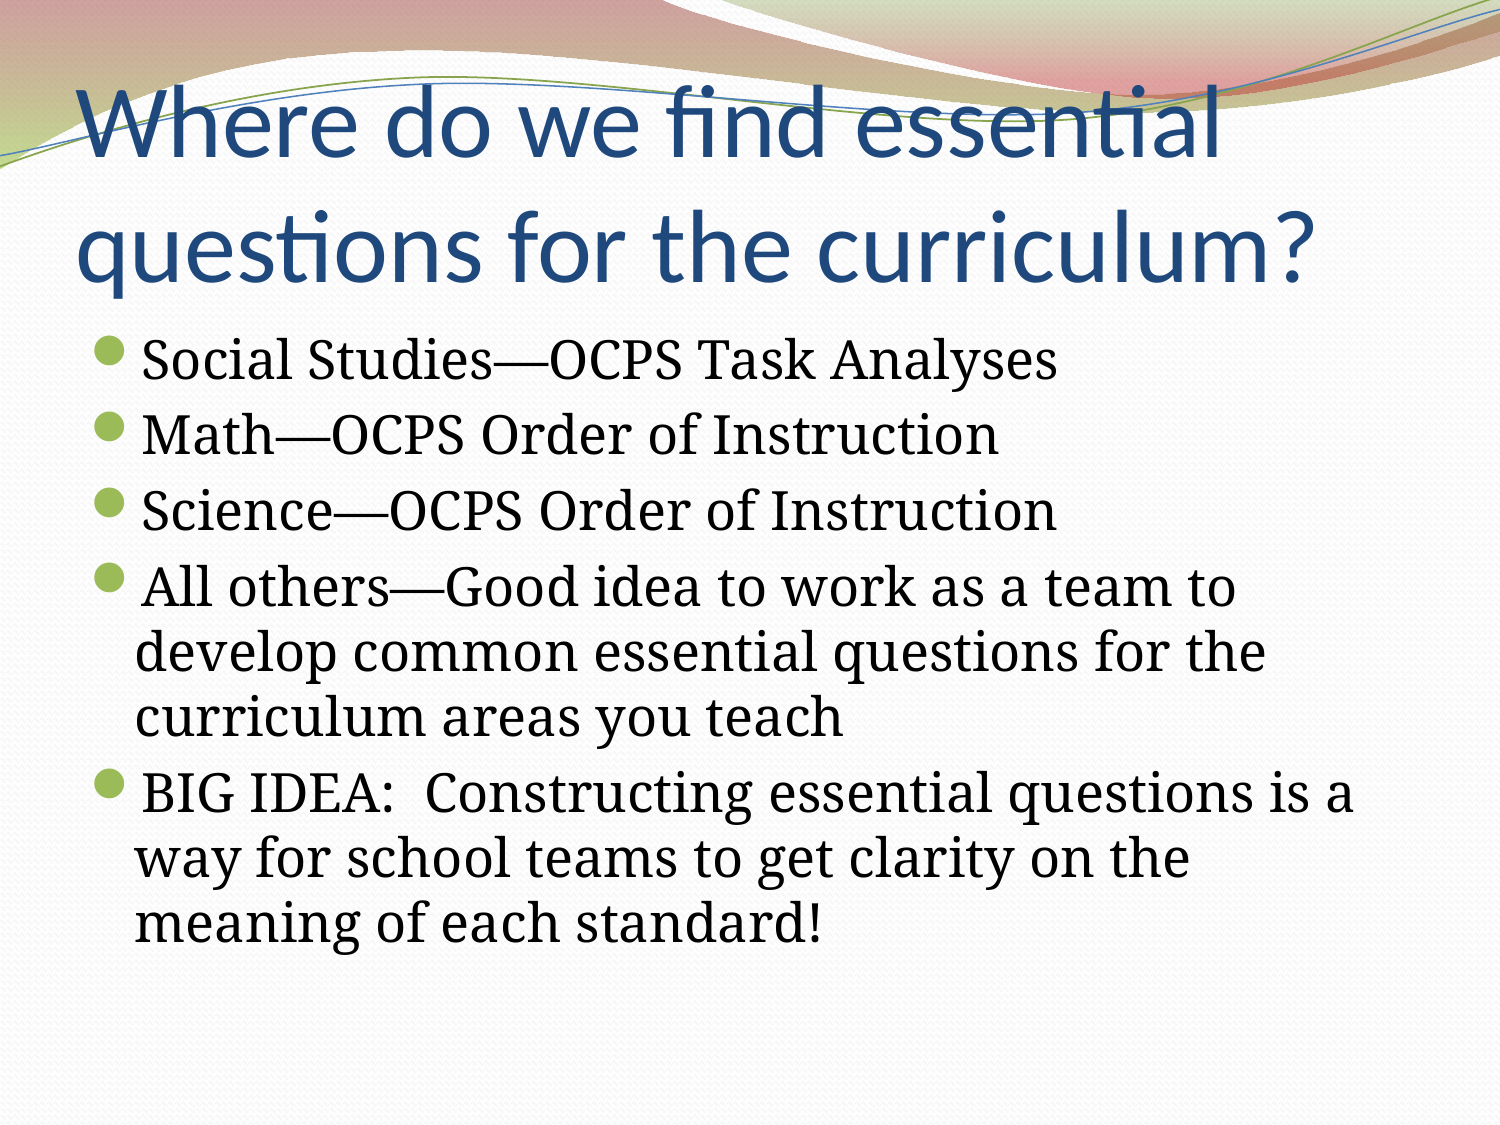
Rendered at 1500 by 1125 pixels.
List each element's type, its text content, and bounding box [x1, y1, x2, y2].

title Where do we find essential questions for the curriculum? [74, 115, 1426, 304]
list Social Studies—OCPS Task Analyses Math—OCPS Order of Instruction Science—OCPS Order of Instruction All others—Good idea to work as a team to develop common essential questions for the curriculum areas you teach BIG IDEA: Constructing essential questions is a way for school teams to get clarity on the meaning of each standard! [74, 317, 1426, 1038]
